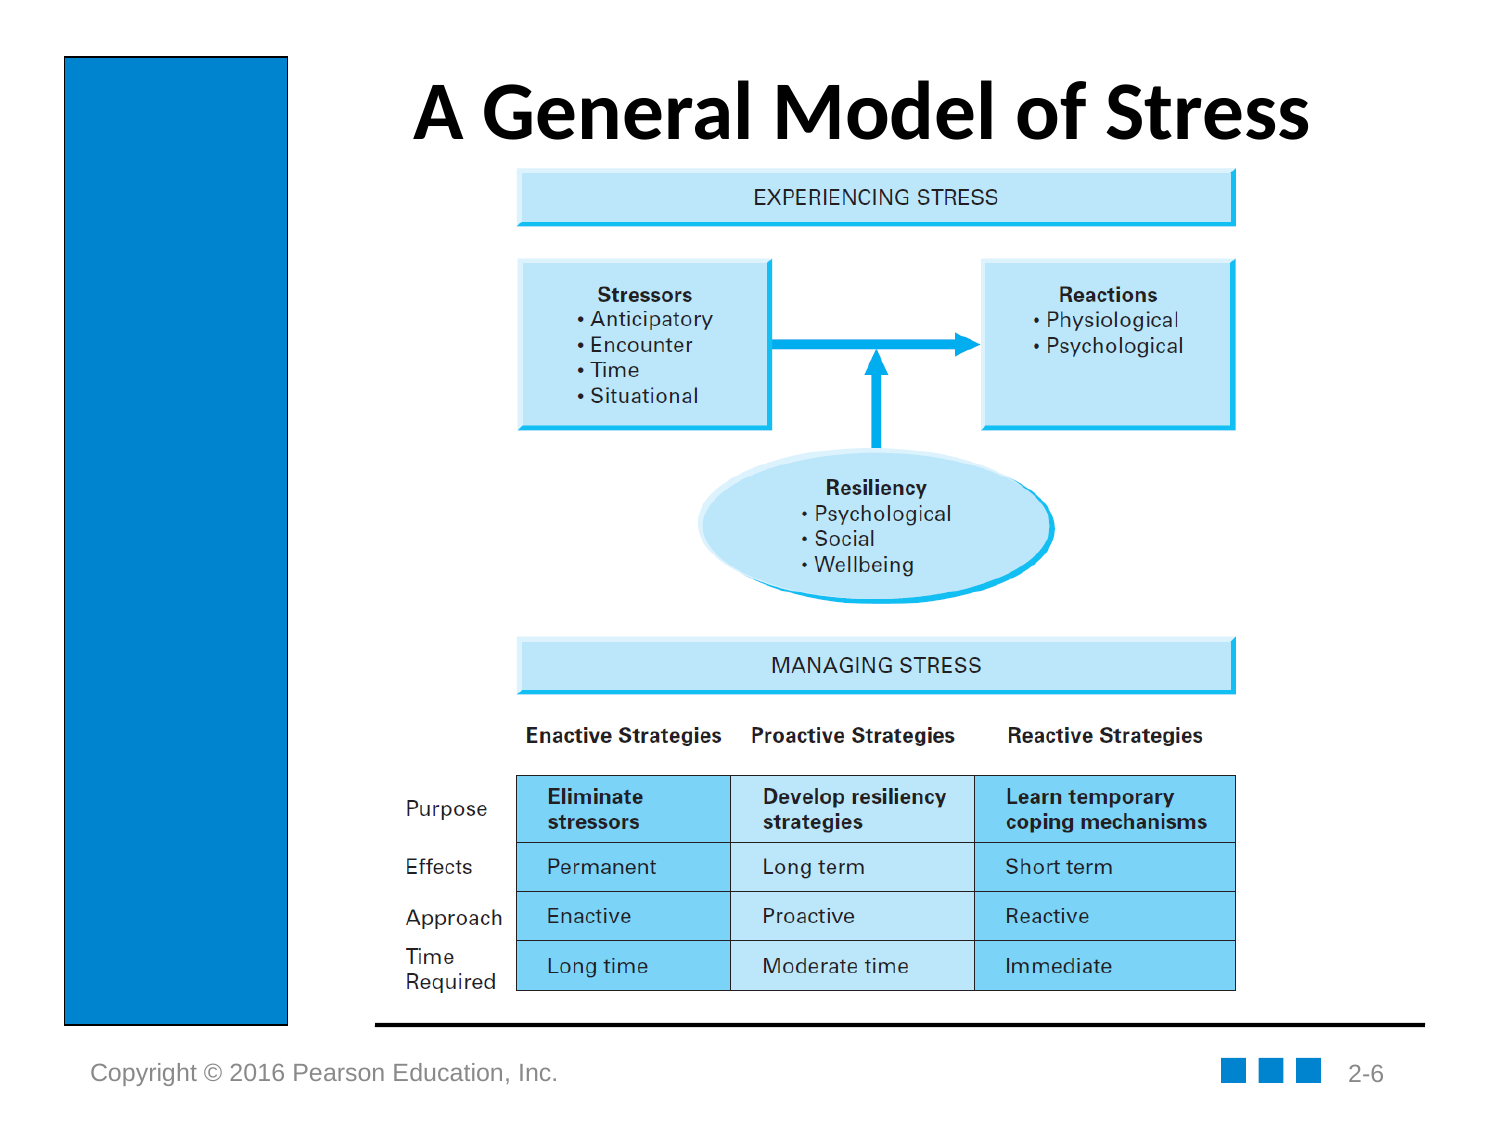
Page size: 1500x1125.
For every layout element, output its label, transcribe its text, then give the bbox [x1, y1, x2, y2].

title A General Model of Stress [300, 24, 1425, 188]
text_box [64, 56, 288, 1025]
text_box [1221, 1057, 1246, 1083]
text_box [1258, 1057, 1284, 1083]
picture [395, 159, 1330, 999]
text_box Copyright © 2016 Pearson Education, Inc. [75, 1055, 625, 1088]
text_box [1296, 1057, 1321, 1083]
text_box 2-6 [1333, 1050, 1409, 1095]
